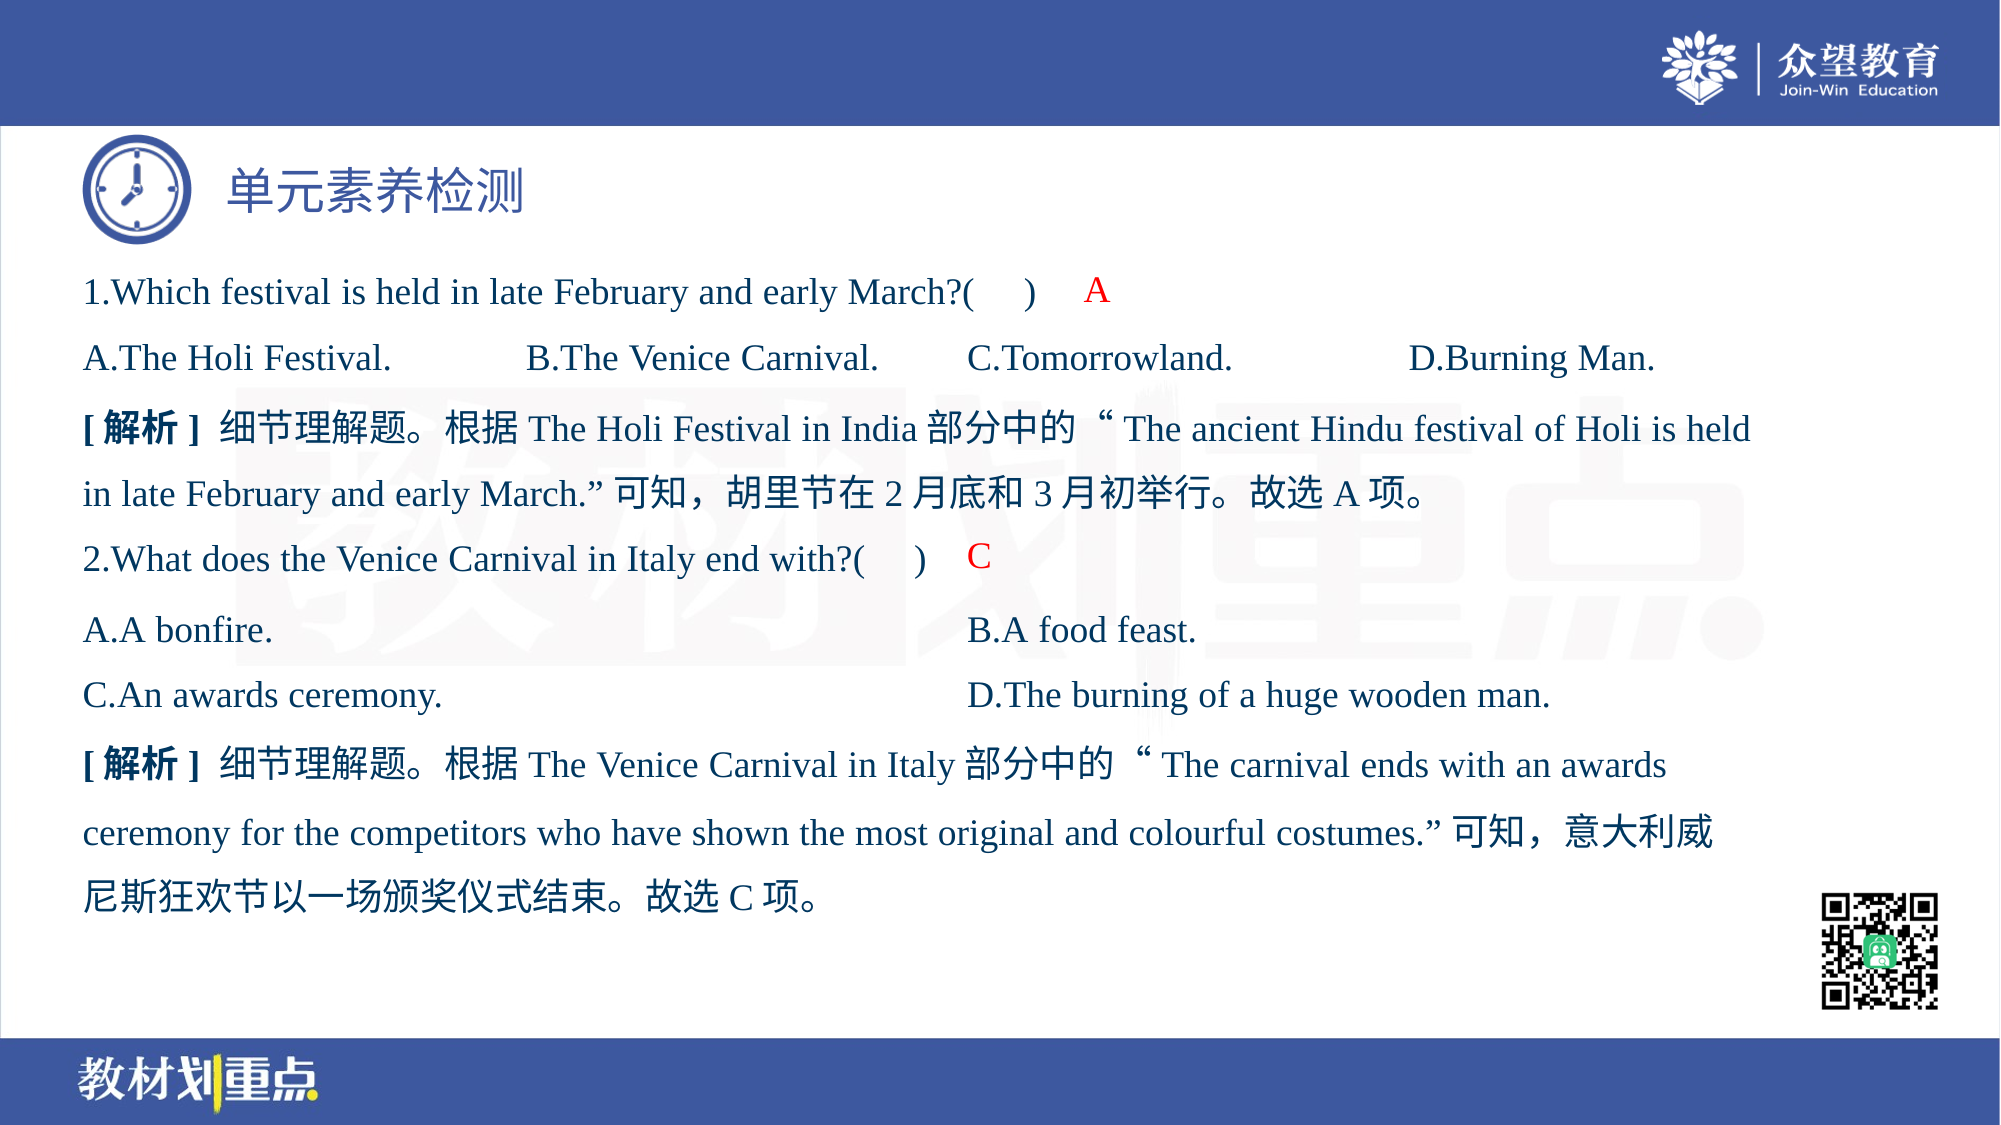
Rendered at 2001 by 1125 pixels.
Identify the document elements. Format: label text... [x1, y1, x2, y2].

text_box [解析] 细节理解题。根据The Holi Festival in India部分中的“The ancient Hindu festival of Holi is held in late February and early March.”可知，胡里节在2月底和3月初举行。故选A项。 [82, 380, 1817, 507]
text_box C [953, 511, 1006, 570]
picture [0, 0, 2000, 1125]
text_box A.A bonfire. B.A food feast. C.An awards ceremony. D.The burning of a huge wooden man. [82, 581, 1817, 708]
text_box A.The Holi Festival. B.The Venice Carnival. C.Tomorrowland. D.Burning Man. [82, 313, 1817, 371]
text_box 1.Which festival is held in late February and early March?( ) [82, 247, 1817, 306]
text_box A [1069, 245, 1125, 304]
text_box [解析] 细节理解题。根据The Venice Carnival in Italy部分中的“The carnival ends with an awards ceremony for the competitors who have shown the most original and colourful costumes.”可知，意大利威 尼斯狂欢节以一场颁奖仪式结束。故选C项。 [82, 715, 1817, 912]
text_box 2.What does the Venice Carnival in Italy end with?( ) [82, 514, 1817, 572]
